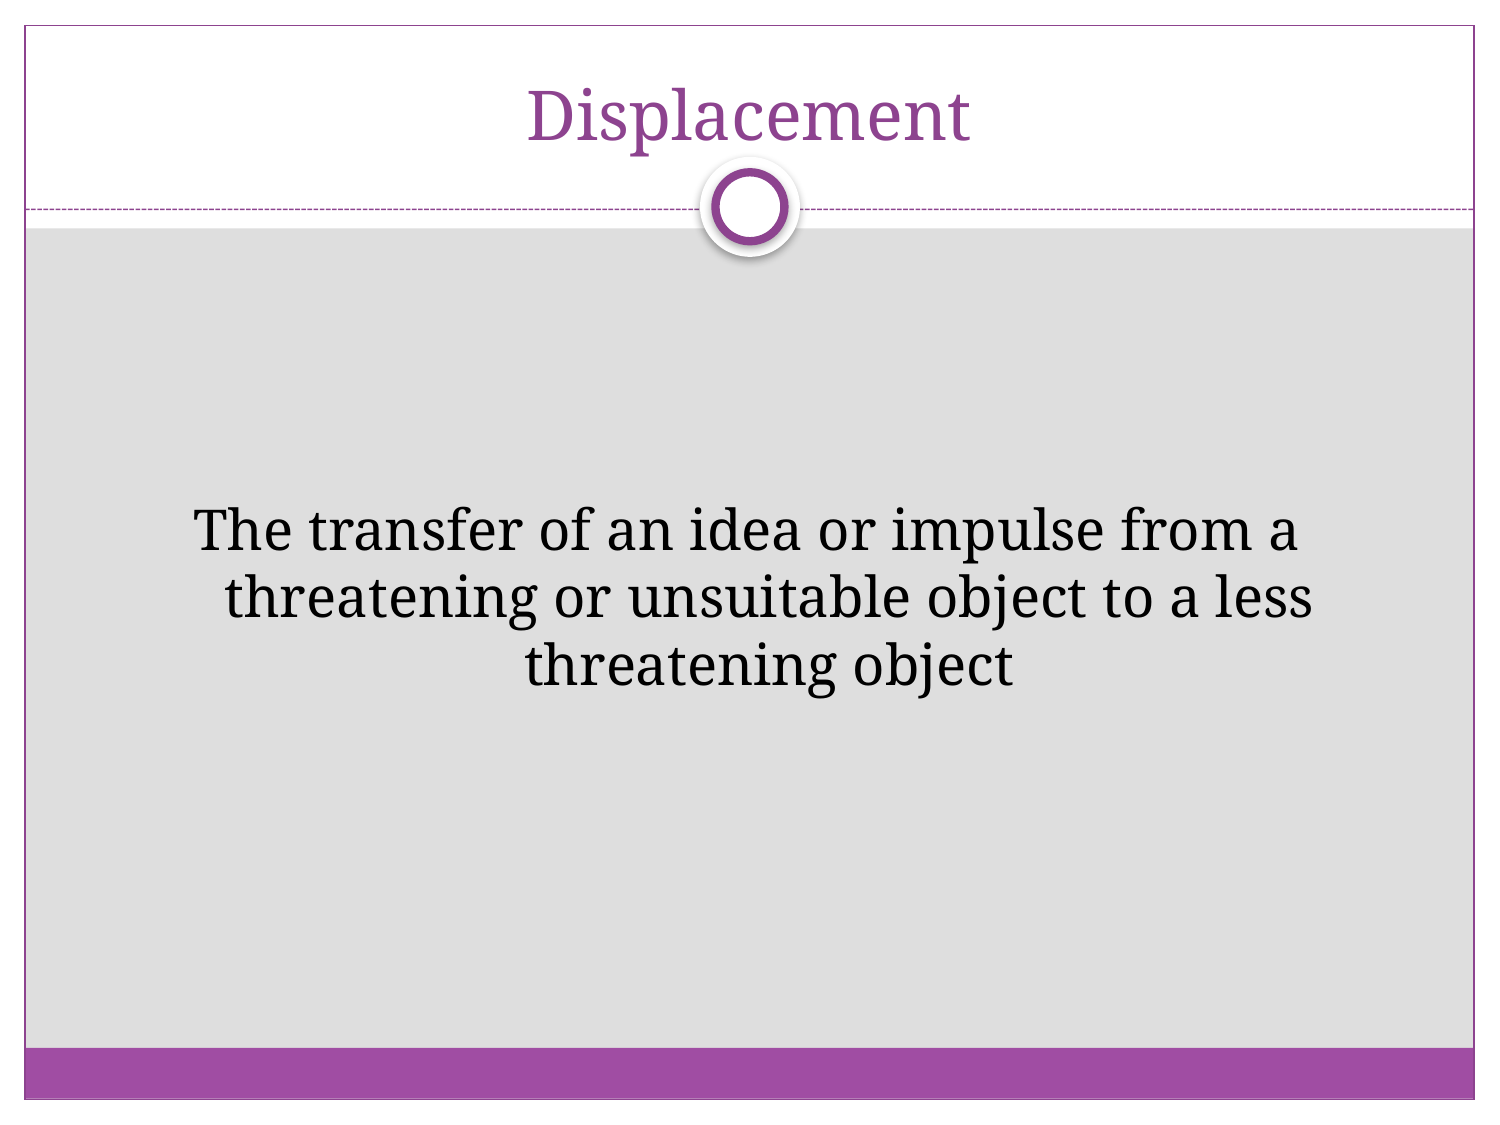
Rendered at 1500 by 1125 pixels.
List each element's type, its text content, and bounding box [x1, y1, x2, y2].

title Displacement [49, 37, 1450, 162]
list The transfer of an idea or impulse from a threatening or unsuitable object to a less threatening object [49, 250, 1445, 1001]
